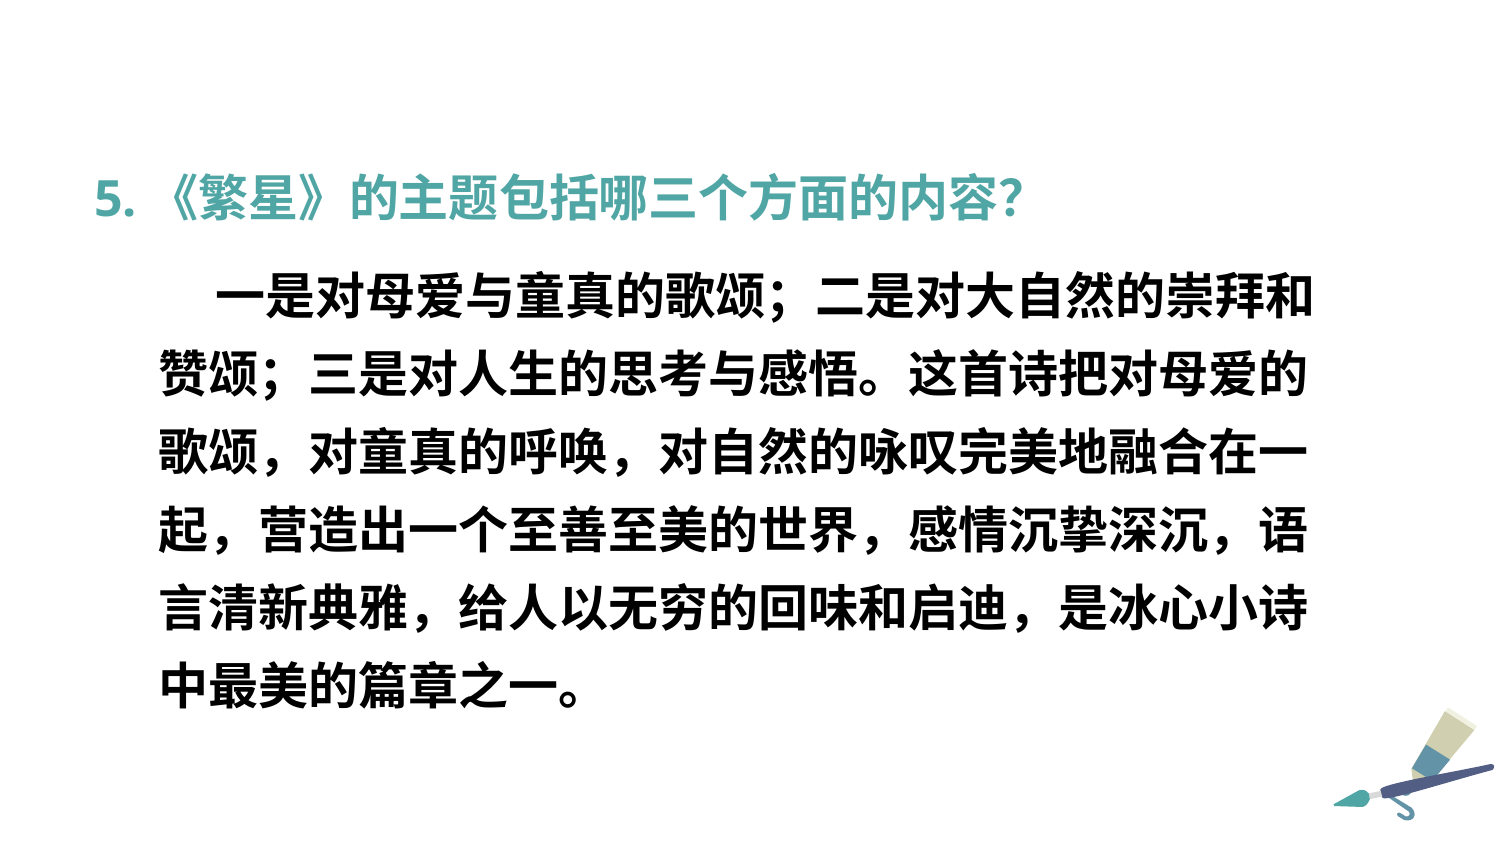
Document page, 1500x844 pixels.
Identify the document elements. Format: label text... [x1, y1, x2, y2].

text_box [1358, 708, 1481, 844]
text_box 5.《繁星》的主题包括哪三个方面的内容？ [79, 129, 1400, 234]
text_box 一是对母爱与童真的歌颂；二是对大自然的崇拜和赞颂；三是对人生的思考与感悟。这首诗把对母爱的歌颂，对童真的呼唤，对自然的咏叹完美地融合在一起，营造出一个至善至美的世界，感情沉挚深沉，语言清新典雅，给人以无穷的回味和启迪，是冰心小诗中最美的篇章之一。 [144, 239, 1357, 722]
